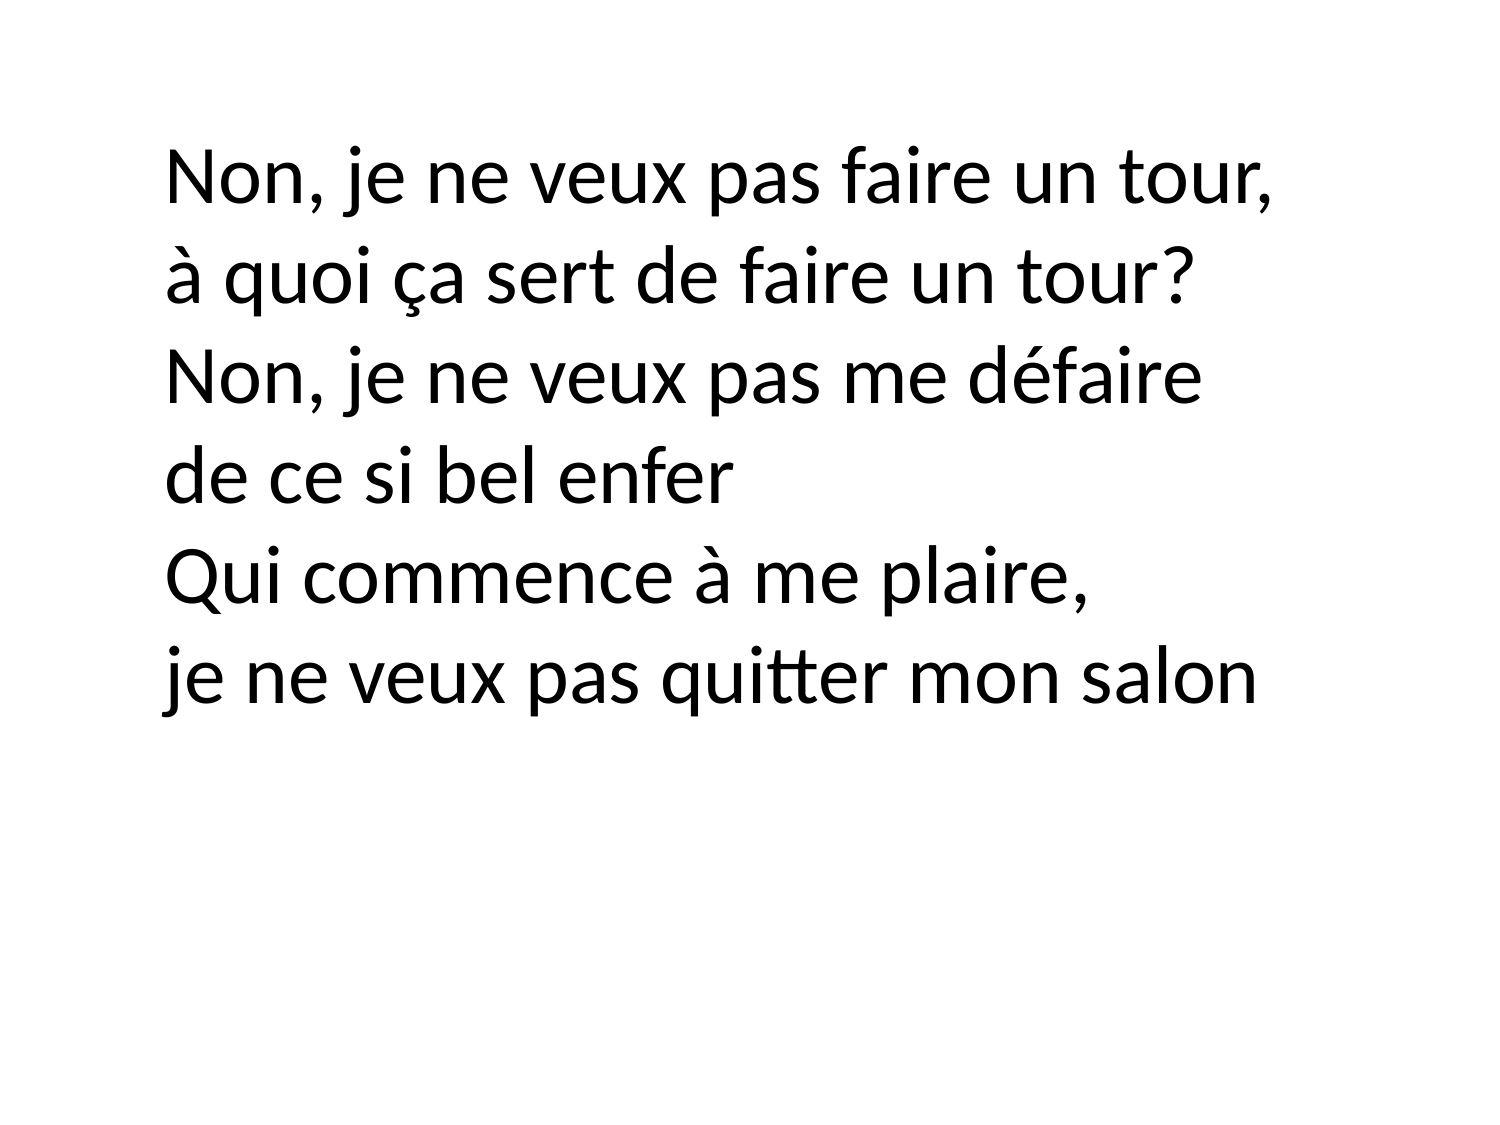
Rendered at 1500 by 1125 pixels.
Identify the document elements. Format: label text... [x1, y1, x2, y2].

text_box Non, je ne veux pas faire un tour, à quoi ça sert de faire un tour? Non, je ne veux pas me défaire de ce si bel enfer Qui commence à me plaire, je ne veux pas quitter mon salon [150, 112, 1500, 828]
